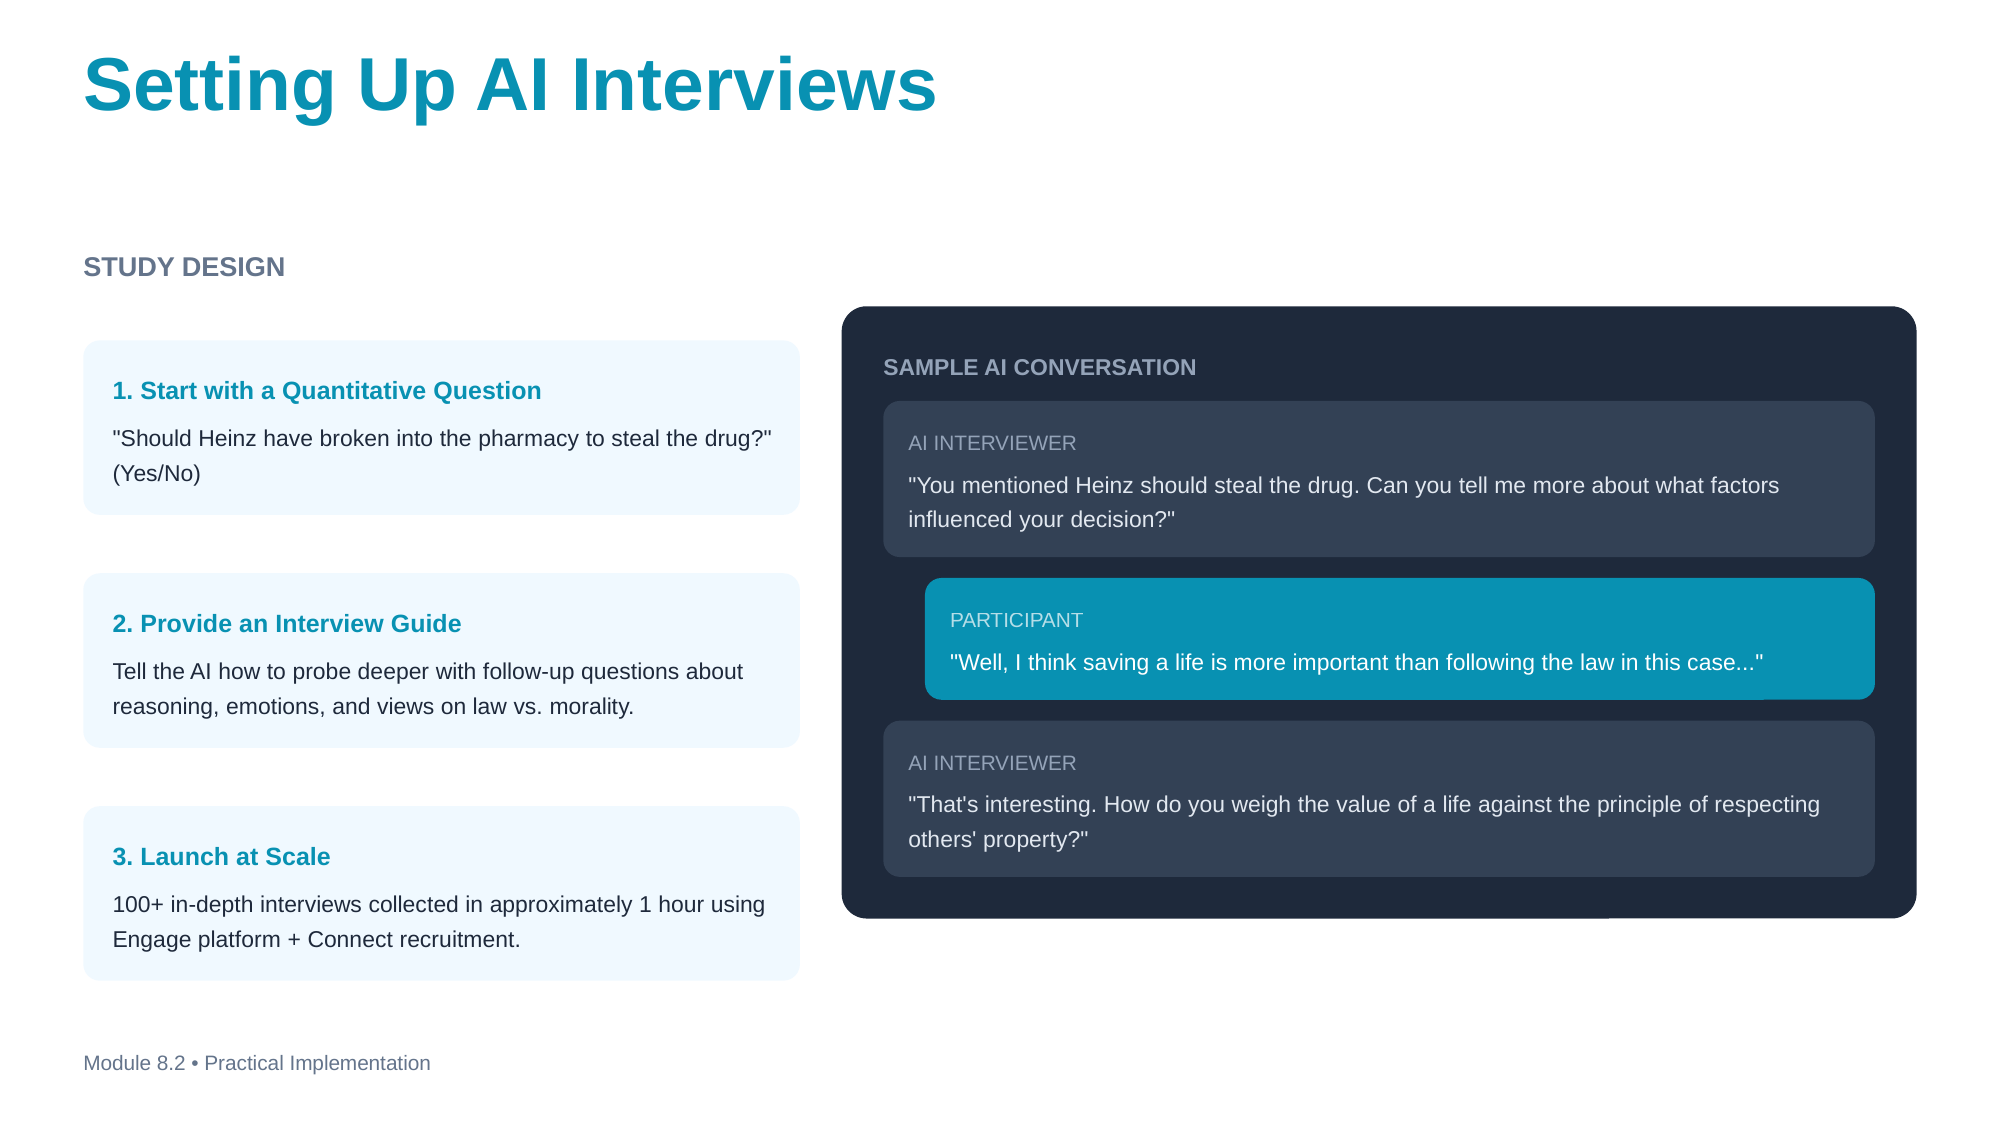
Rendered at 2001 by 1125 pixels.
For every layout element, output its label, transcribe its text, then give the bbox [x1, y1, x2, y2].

text_box Tell the AI how to probe deeper with follow-up questions about reasoning, emotions, and views on law vs. morality. [112, 649, 784, 719]
text_box "Should Heinz have broken into the pharmacy to steal the drug?" (Yes/No) [112, 416, 784, 486]
text_box 1. Start with a Quantitative Question [112, 369, 784, 405]
text_box [924, 577, 1876, 700]
text_box 100+ in-depth interviews collected in approximately 1 hour using Engage platform + Connect recruitment. [112, 882, 784, 952]
text_box SAMPLE AI CONVERSATION [883, 348, 1895, 381]
text_box 3. Launch at Scale [112, 835, 784, 871]
text_box PARTICIPANT [950, 602, 1868, 633]
text_box [883, 400, 1875, 558]
text_box 2. Provide an Interview Guide [112, 602, 784, 638]
text_box [883, 720, 1875, 877]
text_box [83, 806, 800, 981]
text_box [83, 340, 800, 515]
text_box [83, 573, 800, 748]
text_box "You mentioned Heinz should steal the drug. Can you tell me more about what factors influenced your decision?" [908, 463, 1869, 533]
text_box STUDY DESIGN [83, 244, 815, 282]
text_box [841, 306, 1917, 919]
text_box Module 8.2 • Practical Implementation [83, 1045, 441, 1075]
text_box "Well, I think saving a life is more important than following the law in this case..." [950, 640, 1868, 675]
text_box "That's interesting. How do you weigh the value of a life against the principle of respecting others' property?" [908, 783, 1869, 852]
text_box Setting Up AI Interviews [83, 49, 1021, 125]
text_box AI INTERVIEWER [908, 745, 1869, 775]
text_box AI INTERVIEWER [908, 425, 1869, 455]
